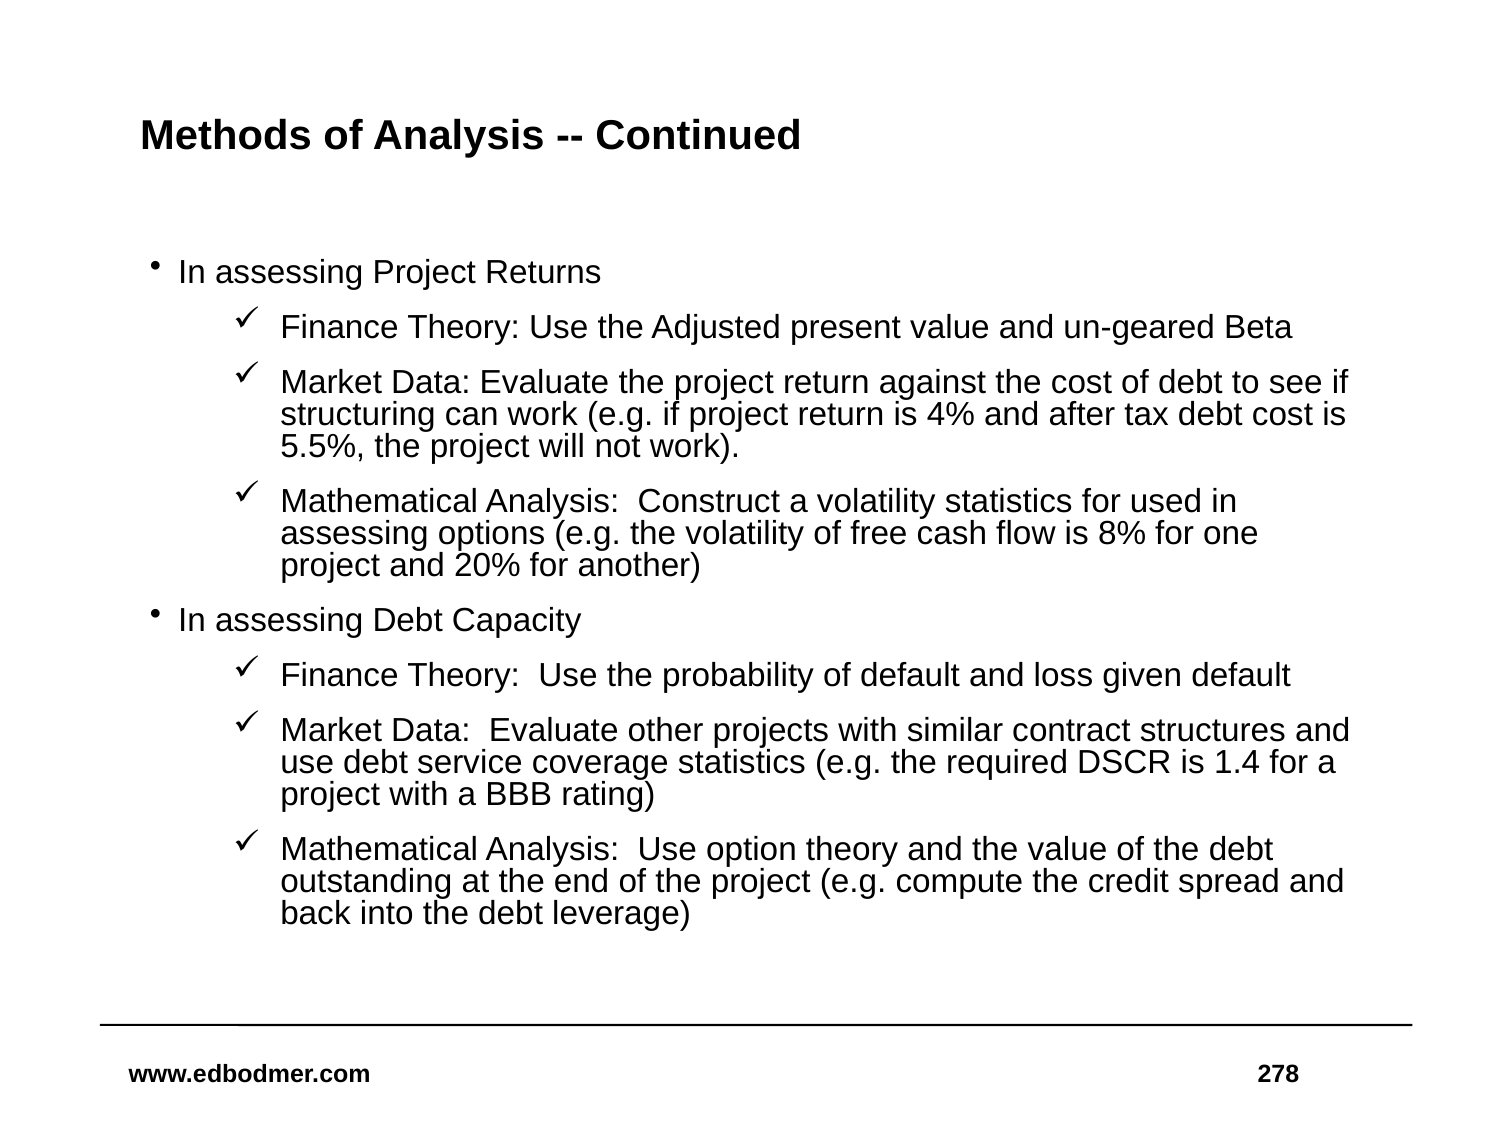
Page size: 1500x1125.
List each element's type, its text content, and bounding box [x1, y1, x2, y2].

title Methods of Analysis -- Continued [125, 99, 1288, 225]
list In assessing Project Returns Finance Theory: Use the Adjusted present value and un-geared Beta Market Data: Evaluate the project return against the cost of debt to see if structuring can work (e.g. if project return is 4% and after tax debt cost is 5.5%, the project will not work). Mathematical Analysis: Construct a volatility statistics for used in assessing options (e.g. the volatility of free cash flow is 8% for one project and 20% for another) In assessing Debt Capacity Finance Theory: Use the probability of default and loss given default Market Data: Evaluate other projects with similar contract structures and use debt service coverage statistics (e.g. the required DSCR is 1.4 for a project with a BBB rating) Mathematical Analysis: Use option theory and the value of the debt outstanding at the end of the project (e.g. compute the credit spread and back into the debt leverage) [125, 249, 1375, 1000]
